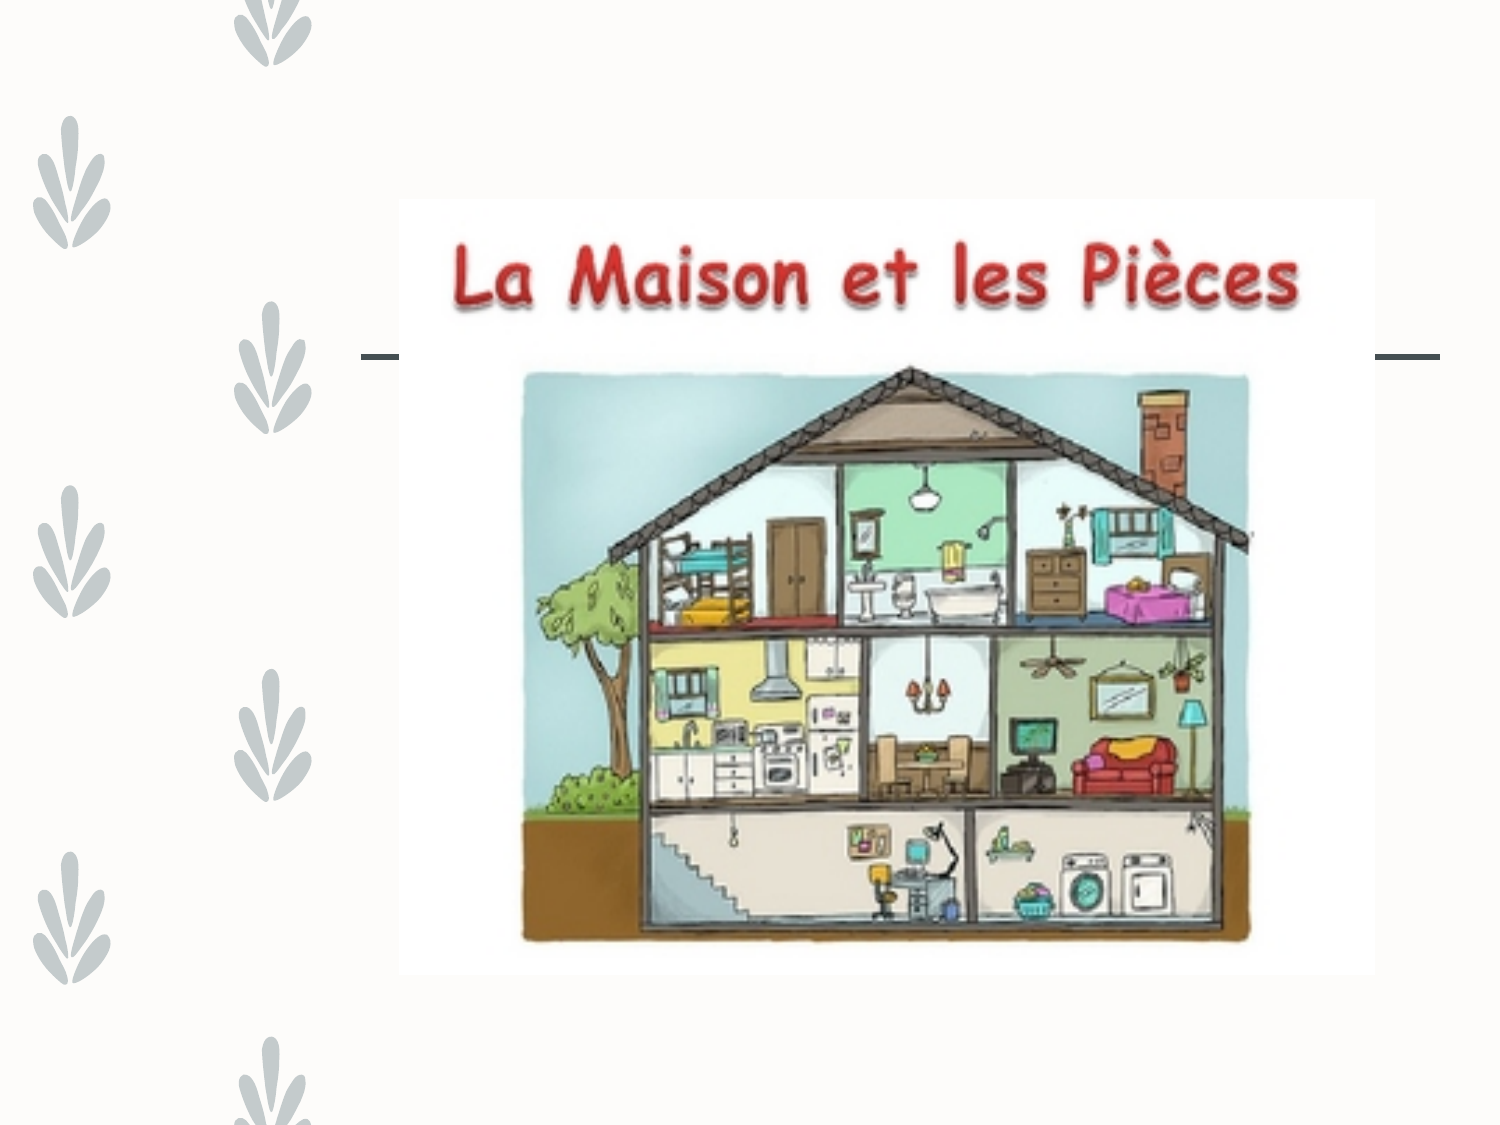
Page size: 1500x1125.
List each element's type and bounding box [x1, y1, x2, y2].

picture [399, 199, 1376, 976]
